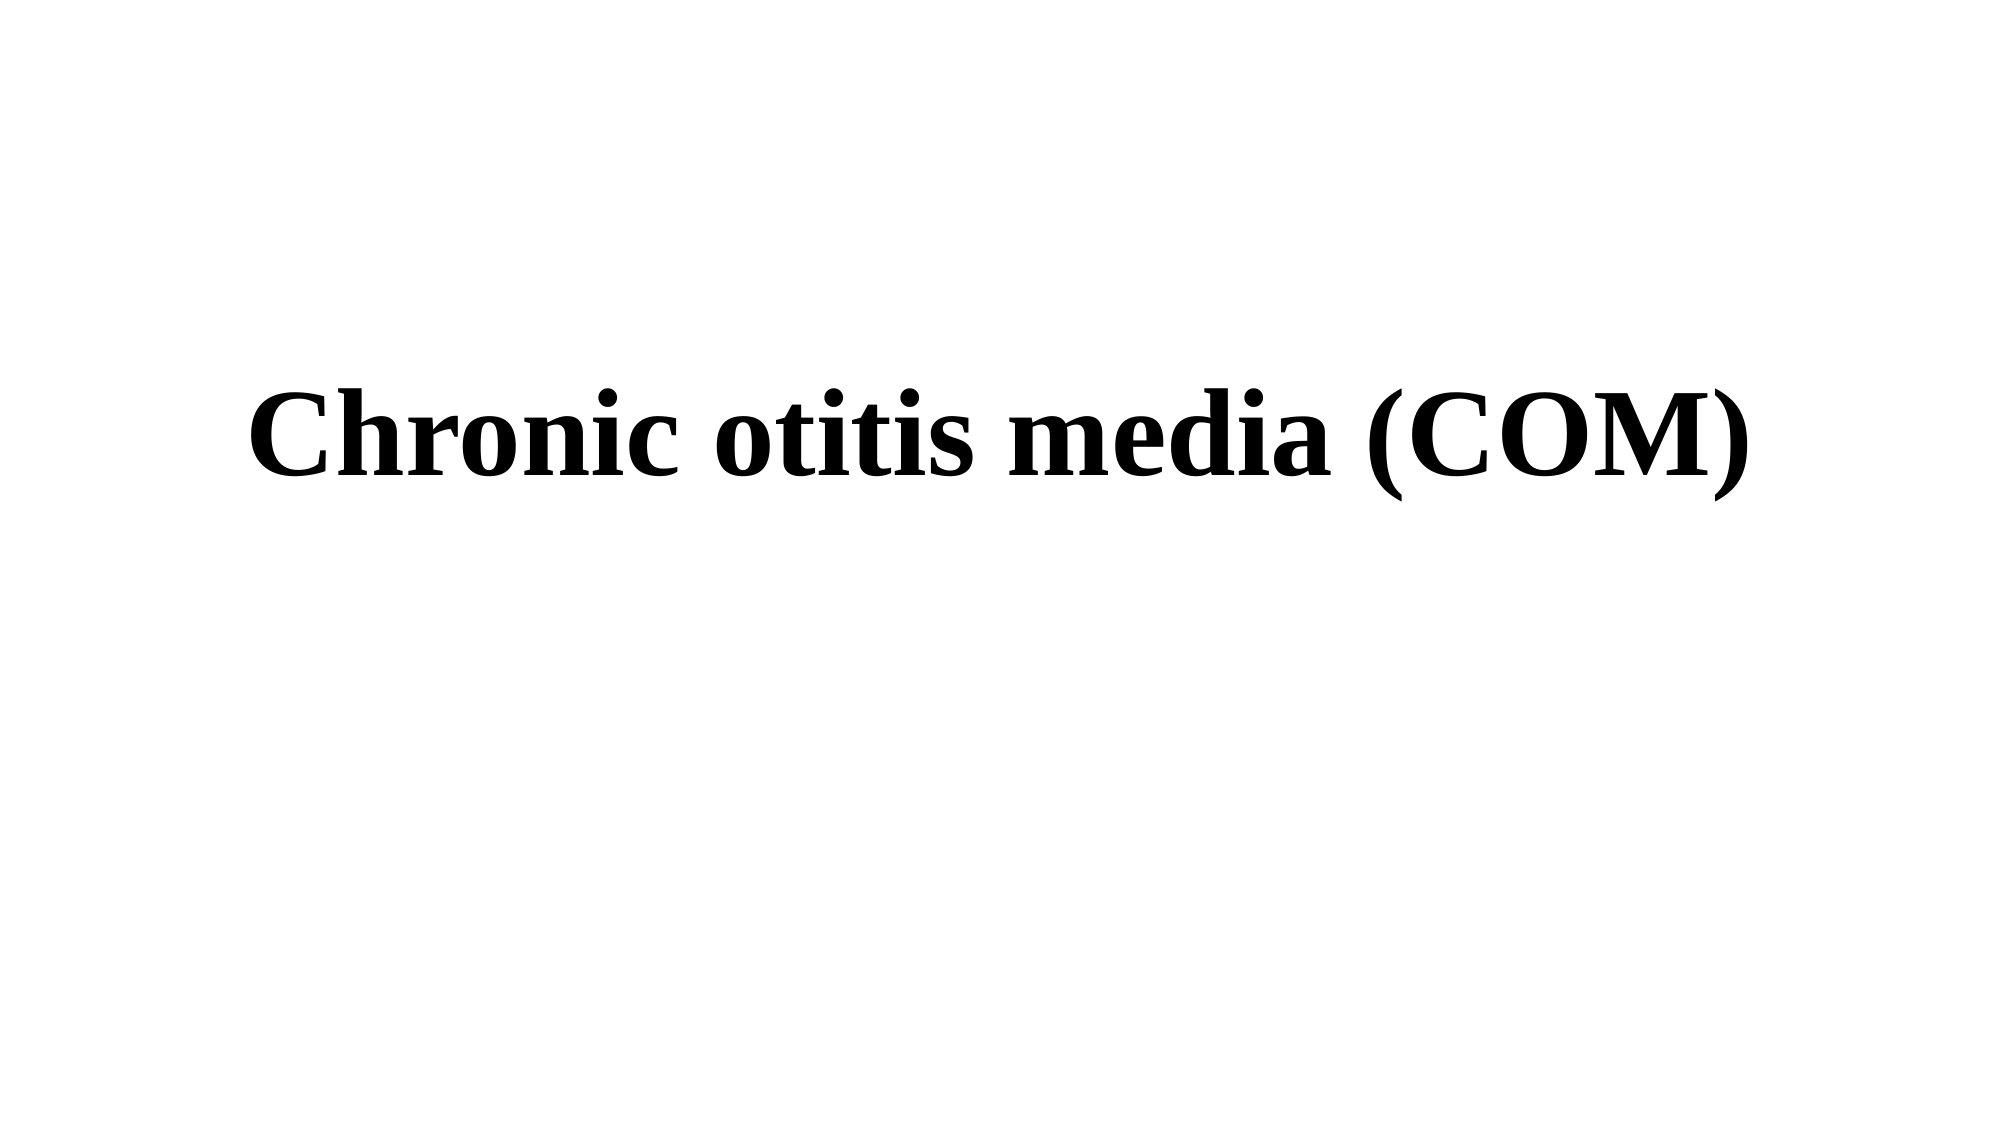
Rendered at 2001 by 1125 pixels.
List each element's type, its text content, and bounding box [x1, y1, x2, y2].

title Chronic otitis media (COM) [150, 224, 1850, 510]
